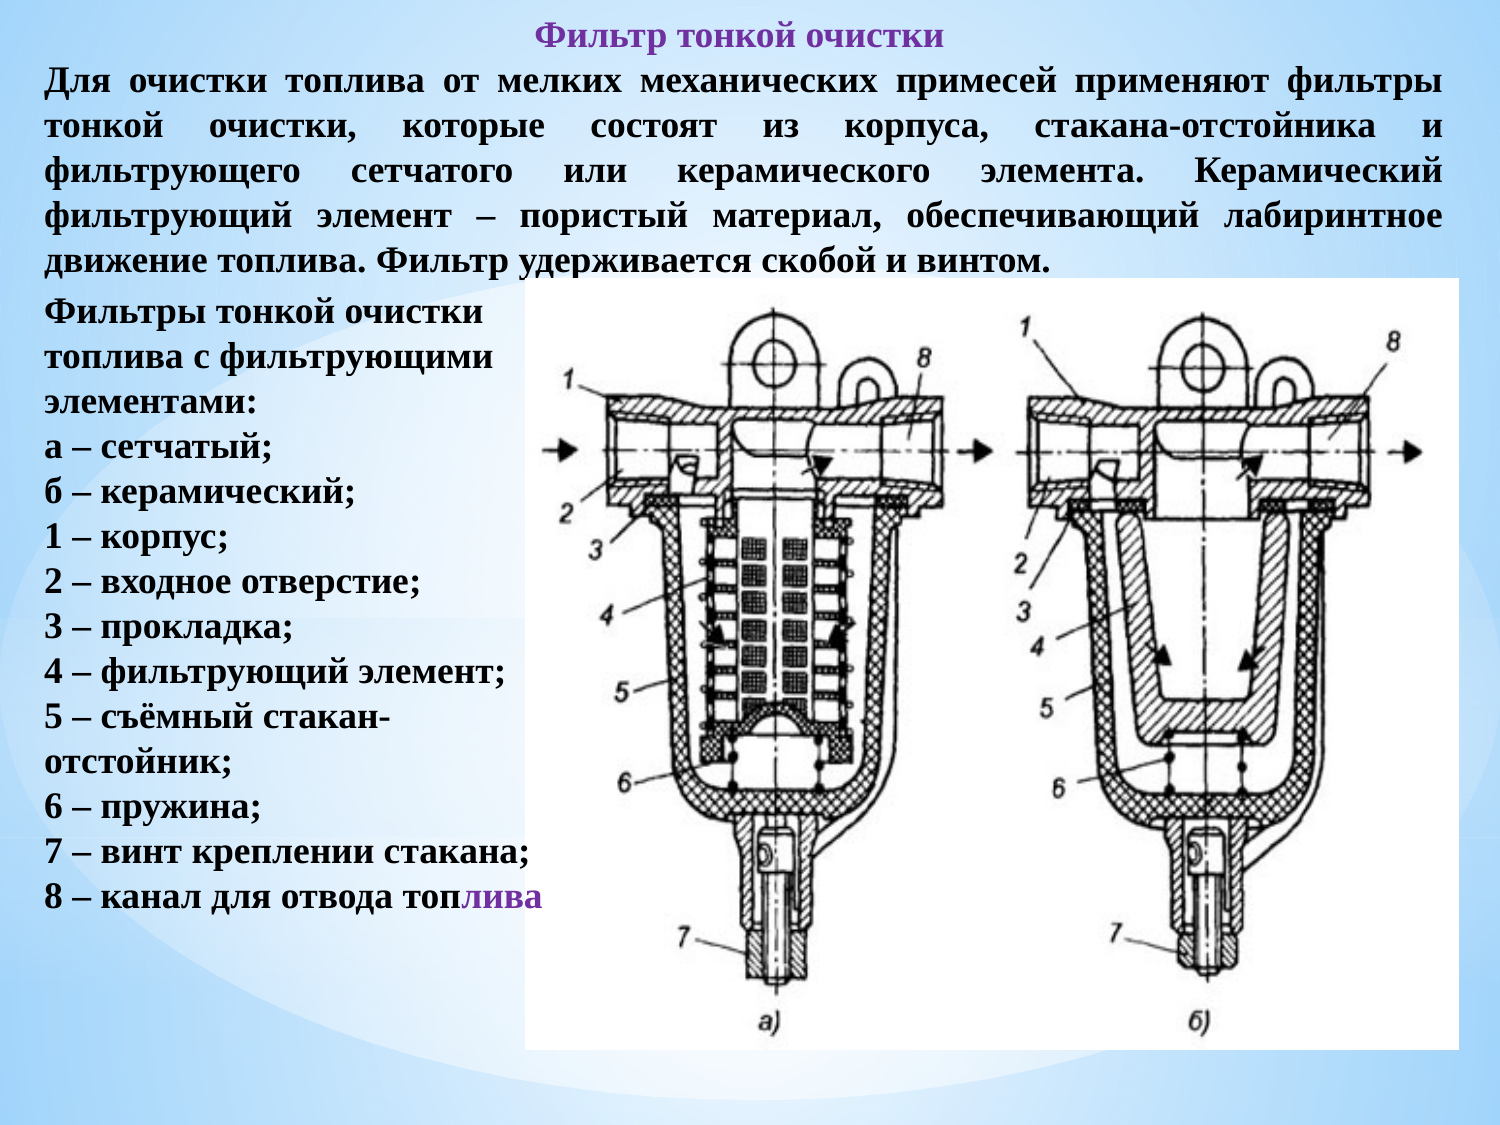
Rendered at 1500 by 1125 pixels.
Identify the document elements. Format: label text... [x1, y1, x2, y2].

text_box Фильтр тонкой очистки Для очистки топлива от мелких механических примесей применяют фильтры тонкой очистки, которые состоят из корпуса, стакана-отстойника и фильтрующего сетчатого или керамического элемента. Керамический фильтрующий элемент – пористый материал, обеспечивающий лабиринтное движение топлива. Фильтр удерживается скобой и винтом. [29, 2, 1459, 278]
picture [525, 278, 1459, 1050]
text_box Фильтры тонкой очистки топлива с фильтрующими элементами: a – сетчатый; б – керамический; 1 – корпус; 2 – входное отверстие; 3 – прокладка; 4 – фильтрующий элемент; 5 – съёмный стакан-отстойник; 6 – пружина; 7 – винт креплении стакана; 8 – канал для отвода топлива [29, 278, 523, 924]
